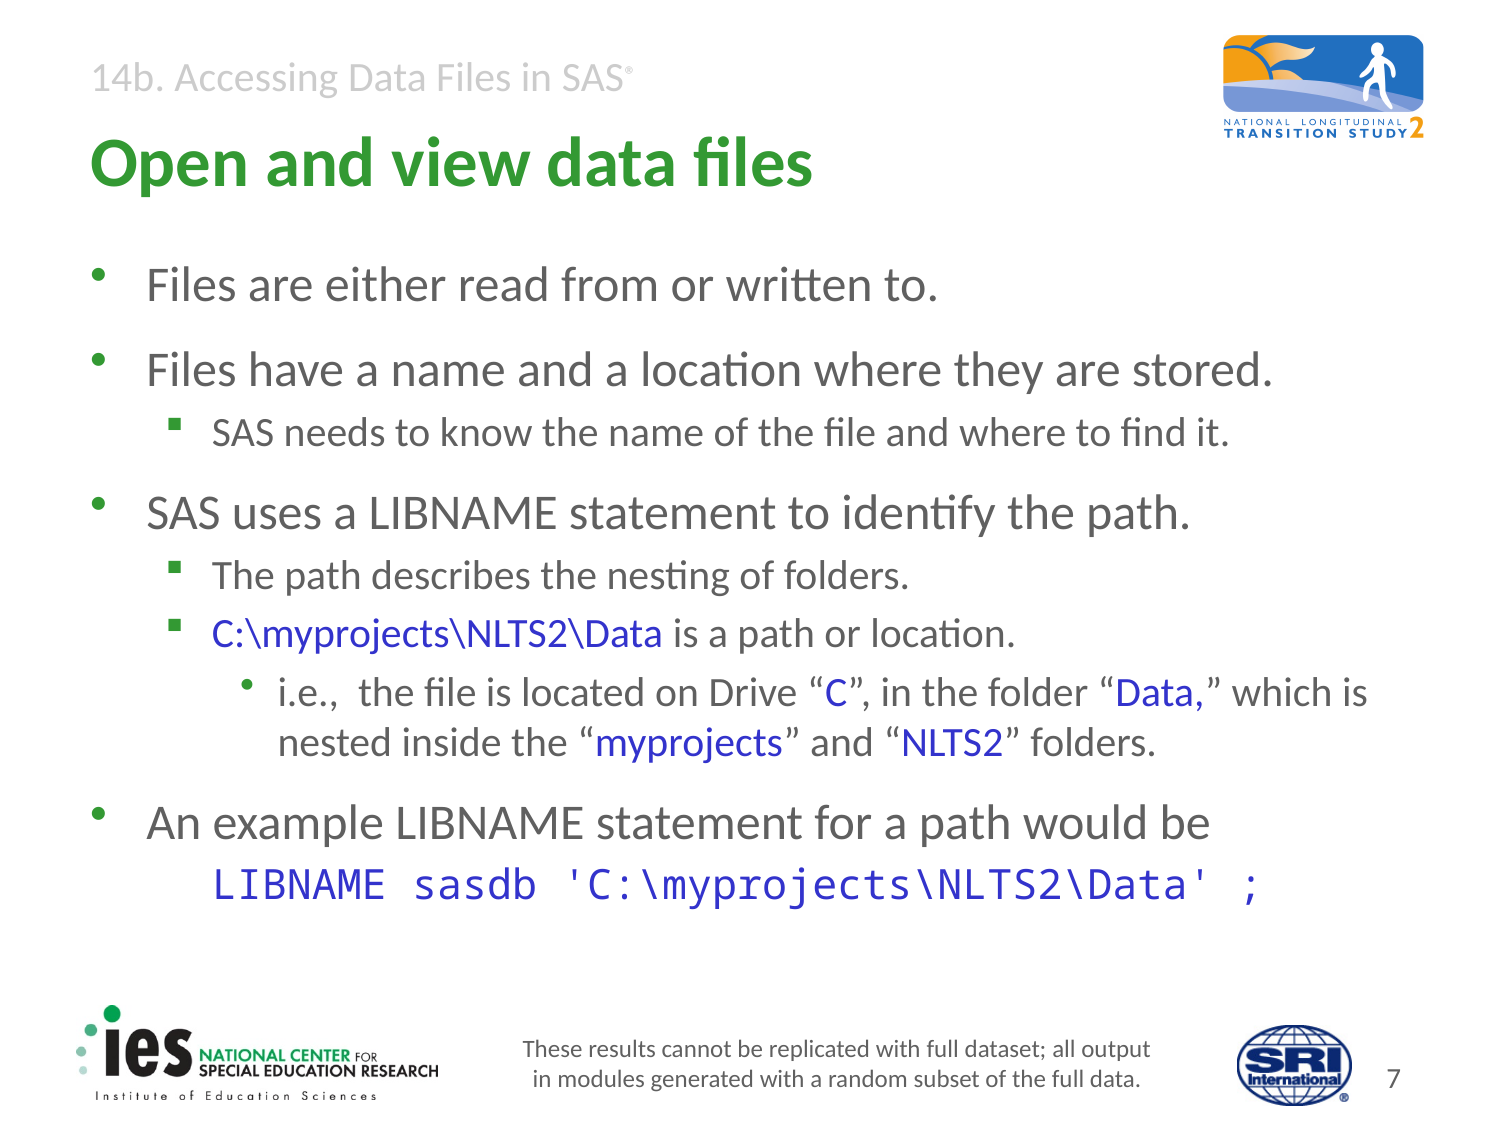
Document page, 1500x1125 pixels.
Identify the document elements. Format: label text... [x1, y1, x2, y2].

title Open and view data files [74, 90, 1426, 226]
picture [76, 1005, 438, 1100]
list Files are either read from or written to. Files have a name and a location where they are stored. SAS needs to know the name of the file and where to find it. SAS uses a LIBNAME statement to identify the path. The path describes the nesting of folders. C:\myprojects\NLTS2\Data is a path or location. i.e., the file is located on Drive “C”, in the folder “Data,” which is nested inside the “myprojects” and “NLTS2” folders. An example LIBNAME statement for a path would be LIBNAME sasdb 'C:\myprojects\NLTS2\Data' ; [74, 243, 1426, 987]
slide_number 6 [1312, 1051, 1417, 1125]
footer These results cannot be replicated with full dataset; all output in modules generated with a random subset of the full data. [437, 1024, 1238, 1104]
picture [1237, 1025, 1352, 1106]
